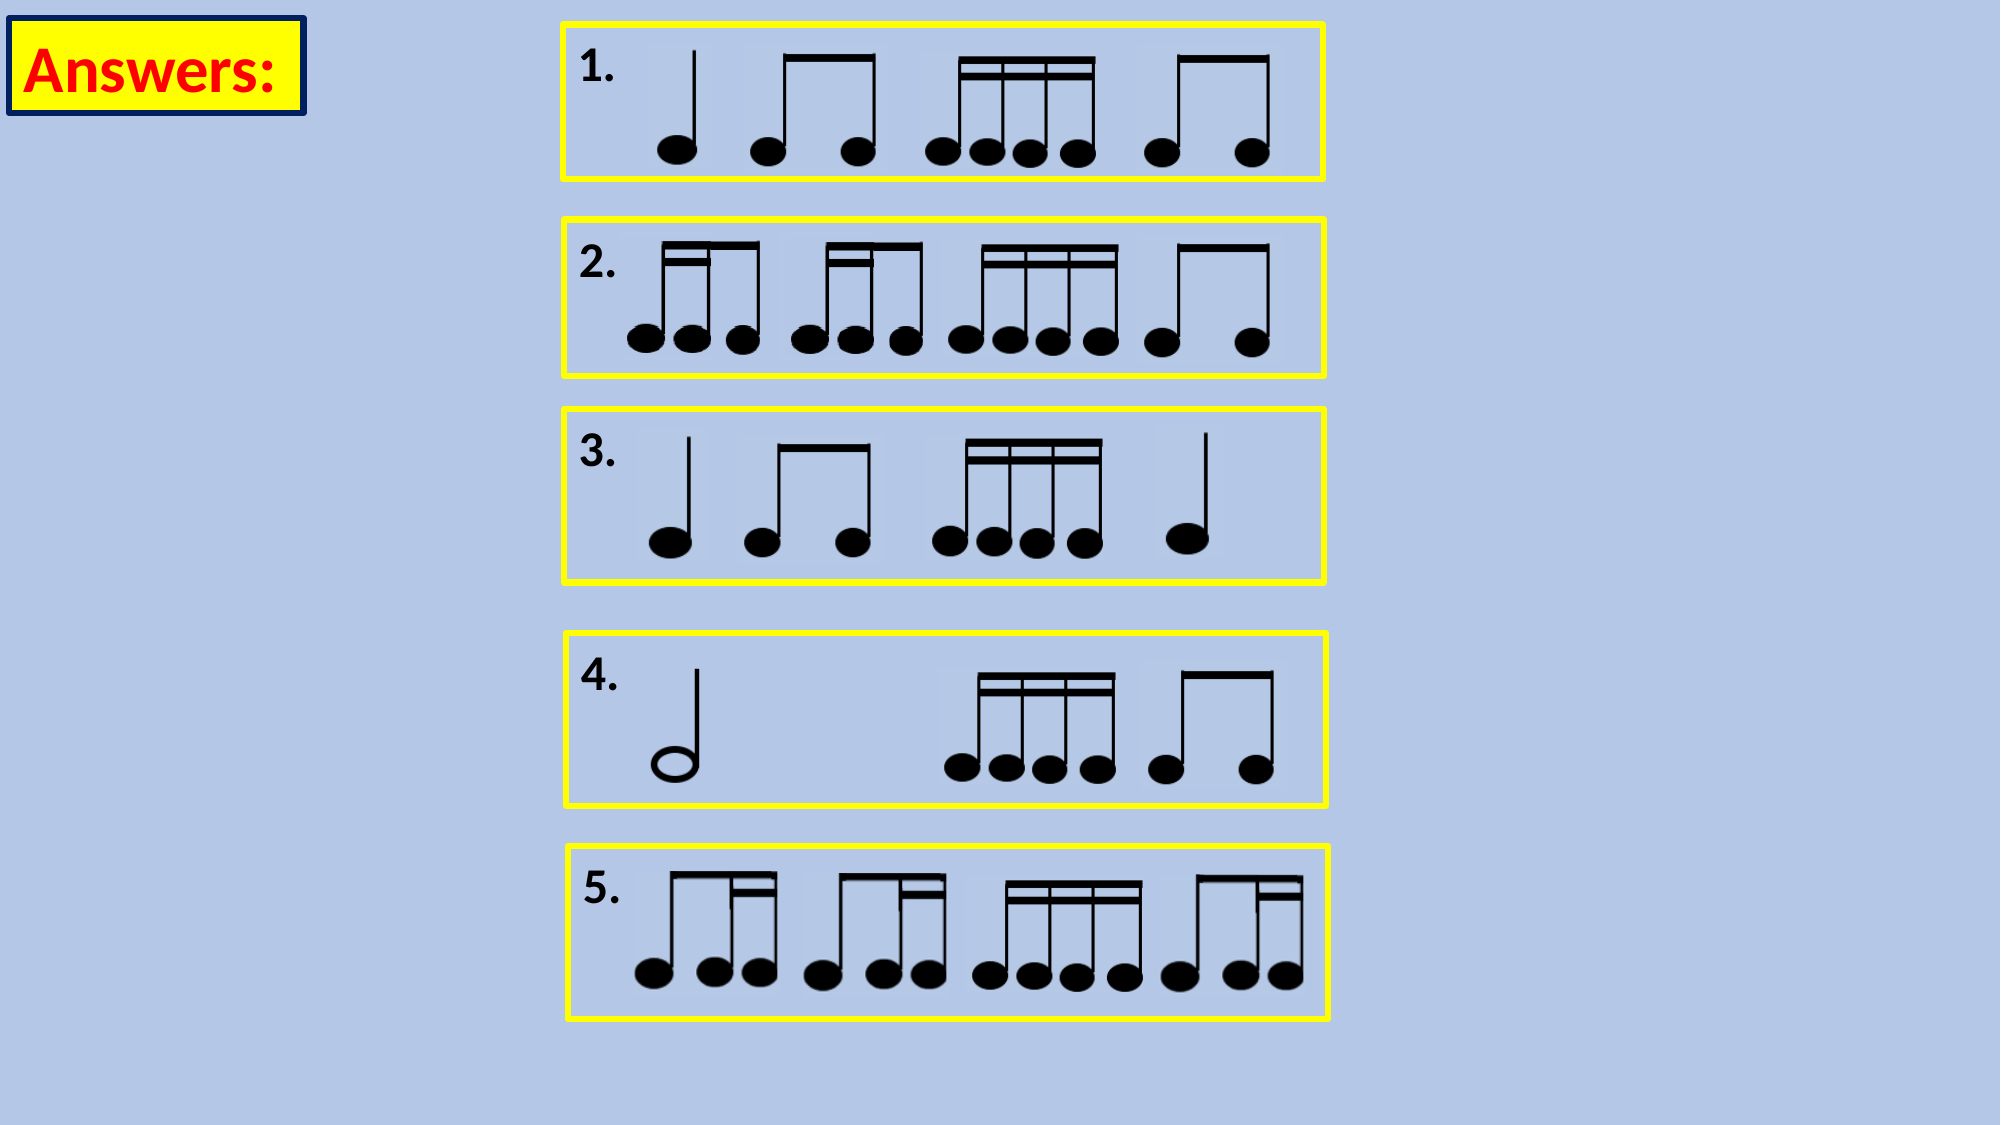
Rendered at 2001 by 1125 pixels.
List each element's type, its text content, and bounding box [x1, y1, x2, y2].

picture [641, 662, 708, 791]
picture [1137, 234, 1283, 363]
picture [802, 872, 950, 997]
text_box 2. [564, 219, 1325, 377]
text_box 1. [562, 24, 1323, 180]
picture [1155, 425, 1225, 557]
text_box 3. [563, 409, 1324, 583]
picture [966, 876, 1144, 993]
picture [638, 429, 708, 562]
picture [743, 44, 889, 172]
text_box 5. [568, 845, 1329, 1020]
text_box 4. [565, 632, 1326, 807]
picture [1159, 874, 1307, 999]
picture [1141, 661, 1287, 790]
picture [620, 231, 767, 360]
picture [919, 52, 1097, 169]
picture [780, 232, 930, 361]
picture [926, 434, 1104, 560]
picture [938, 668, 1117, 785]
picture [647, 43, 712, 167]
picture [633, 870, 781, 995]
picture [942, 240, 1120, 357]
picture [737, 434, 884, 563]
picture [1137, 44, 1283, 174]
text_box Answers: [8, 18, 304, 113]
